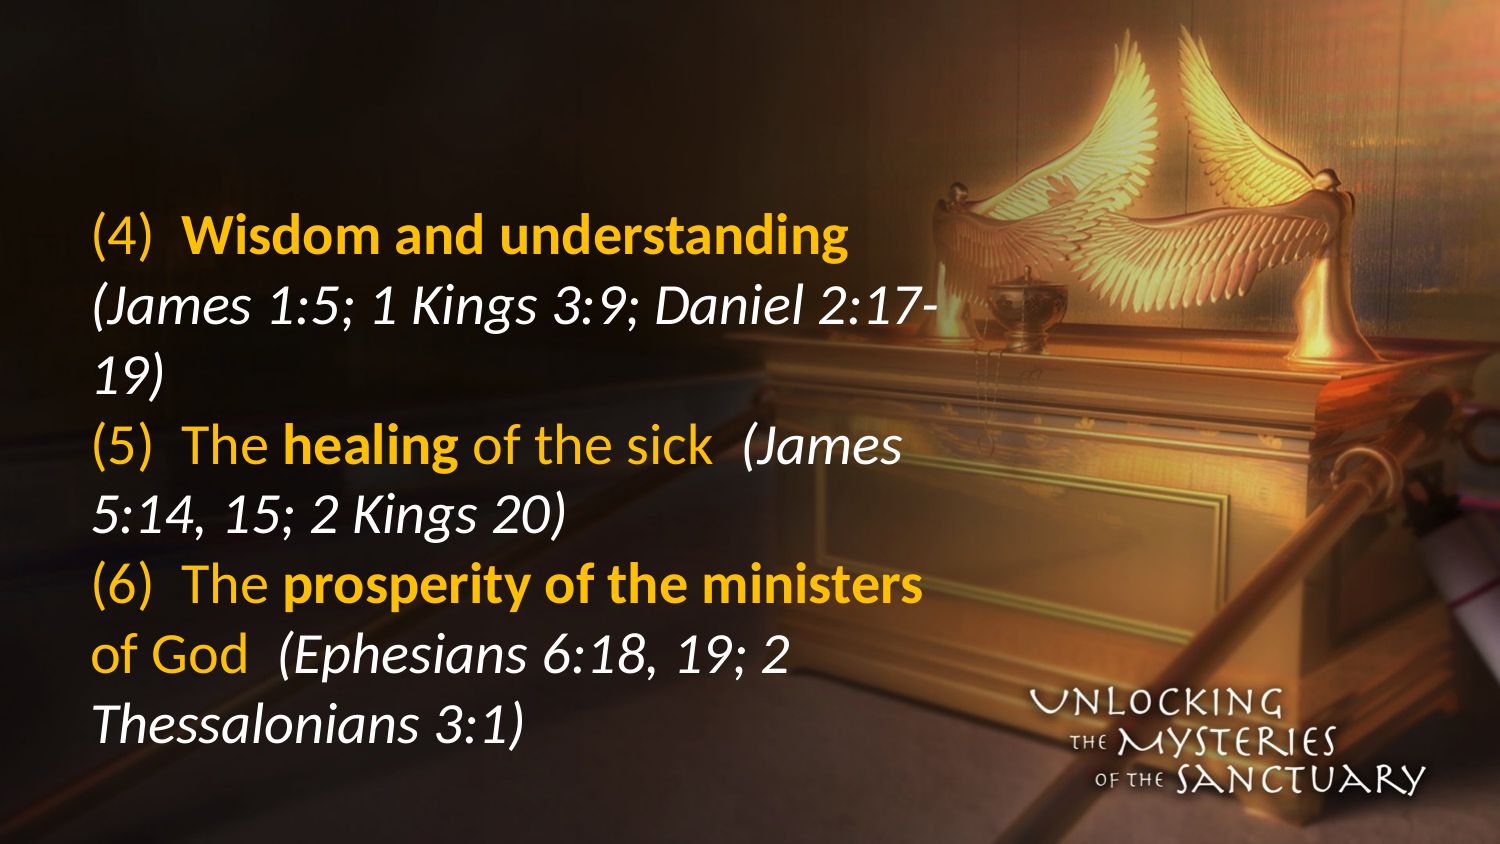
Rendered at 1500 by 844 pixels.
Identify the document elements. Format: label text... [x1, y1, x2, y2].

picture [0, 0, 1500, 844]
list (4) Wisdom and understanding (James 1:5; 1 Kings 3:9; Daniel 2:17-19) (5) The healing of the sick (James 5:14, 15; 2 Kings 20) (6) The prosperity of the ministers of God (Ephesians 6:18, 19; 2 Thessalonians 3:1) [75, 188, 965, 844]
